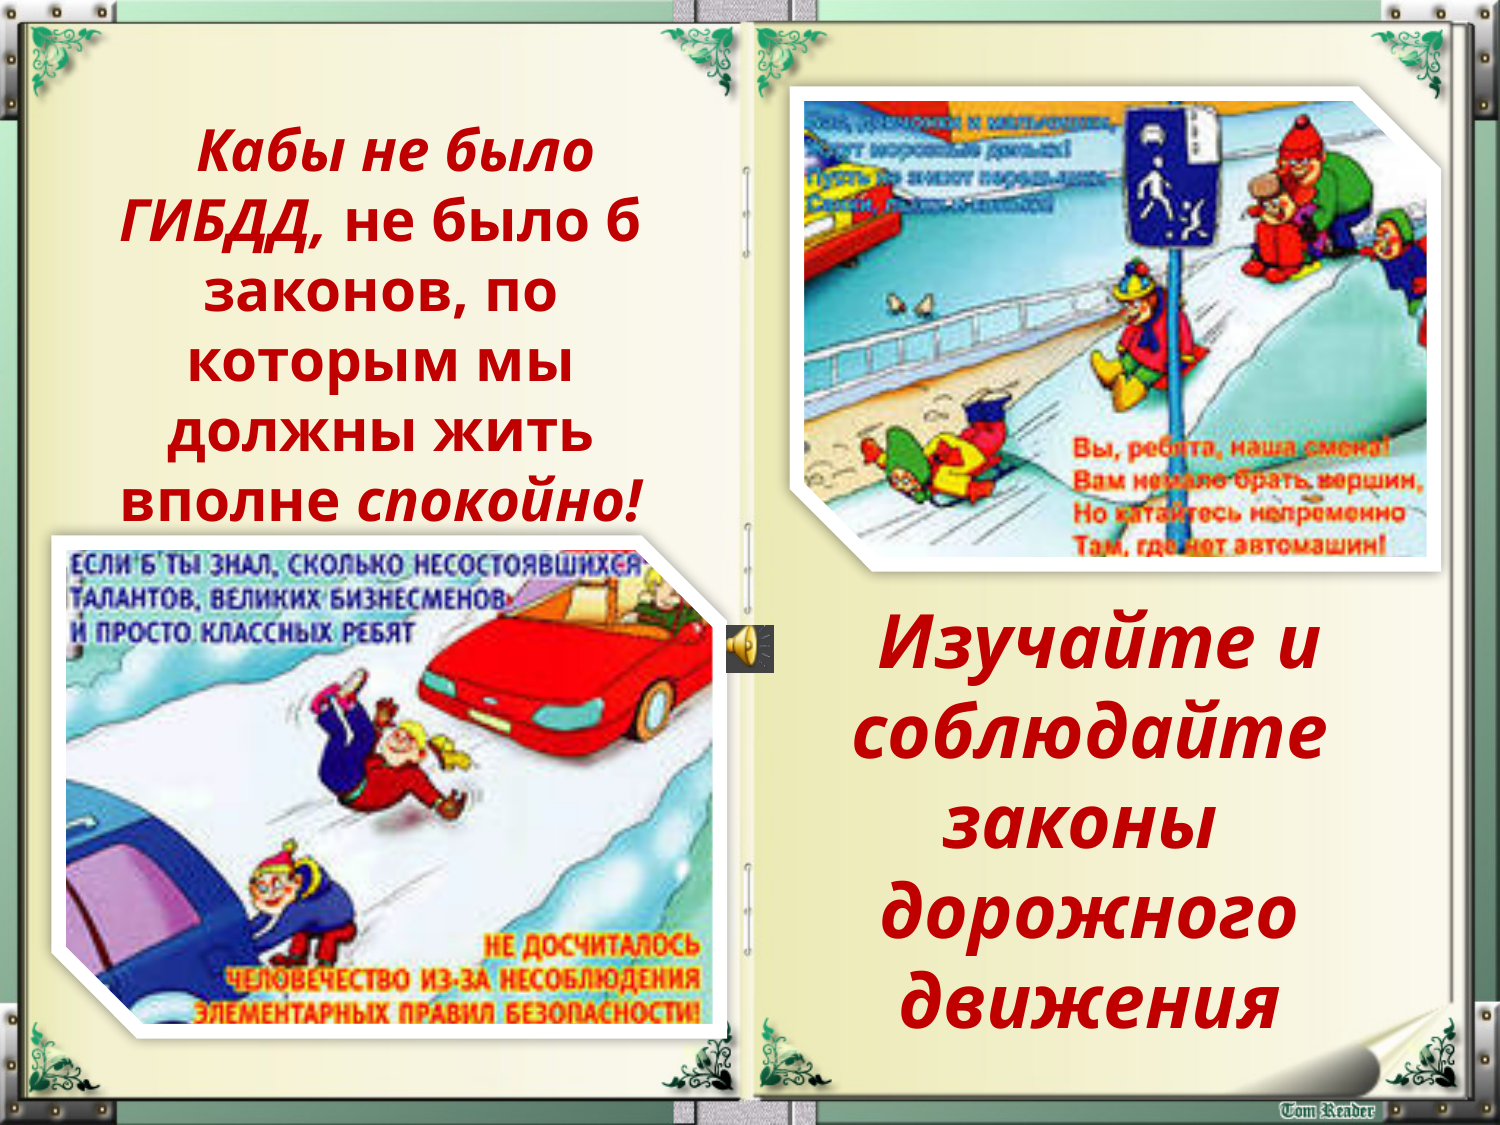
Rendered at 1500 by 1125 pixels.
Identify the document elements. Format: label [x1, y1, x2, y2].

picture [0, 0, 1500, 1125]
list [724, 623, 776, 674]
